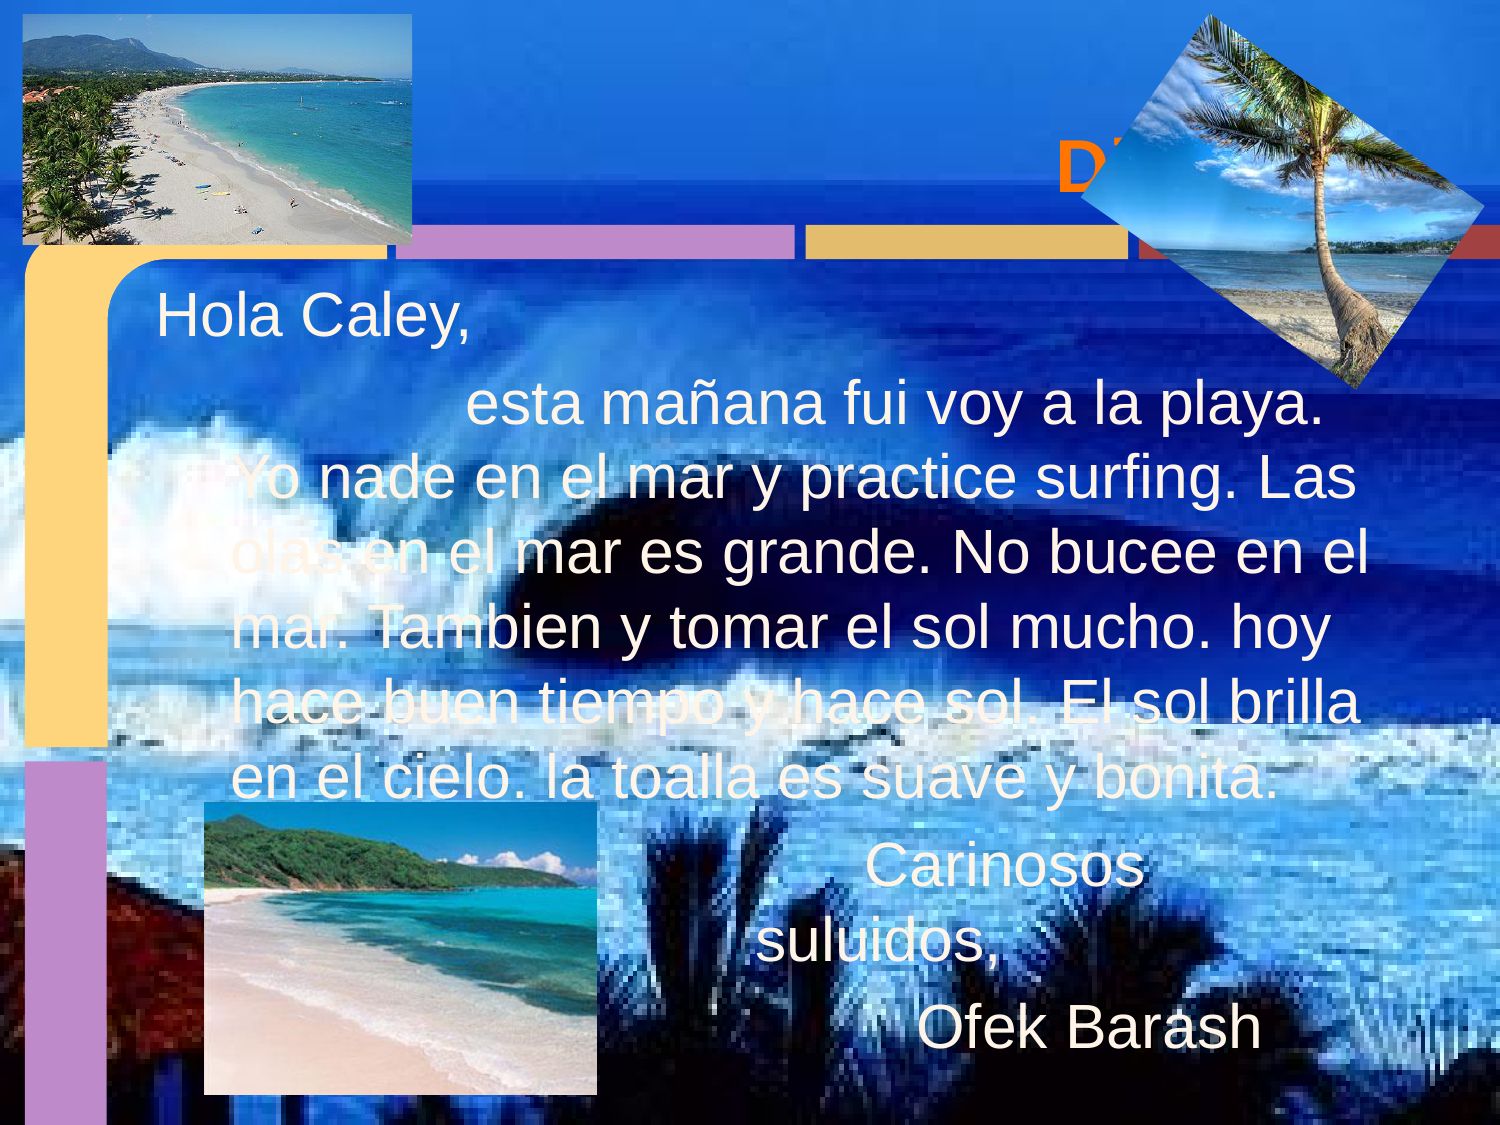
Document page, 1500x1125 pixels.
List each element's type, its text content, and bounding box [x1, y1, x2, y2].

list Hola Caley, esta mañana fui voy a la playa. Yo nade en el mar y practice surfing. Las olas en el mar es grande. No bucee en el mar. Tambien y tomar el sol mucho. hoy hace buen tiempo y hace sol. El sol brilla en el cielo. la toalla es suave y bonita. Carinosos suluidos, Ofek Barash [140, 259, 1425, 1077]
text_box [22, 14, 413, 245]
picture [388, 245, 395, 259]
text_box [1080, 13, 1485, 390]
text_box [204, 802, 597, 1095]
picture [413, 223, 1117, 259]
picture [1129, 232, 1138, 259]
title Dia dose [140, 5, 1425, 223]
picture [0, 0, 1500, 1125]
